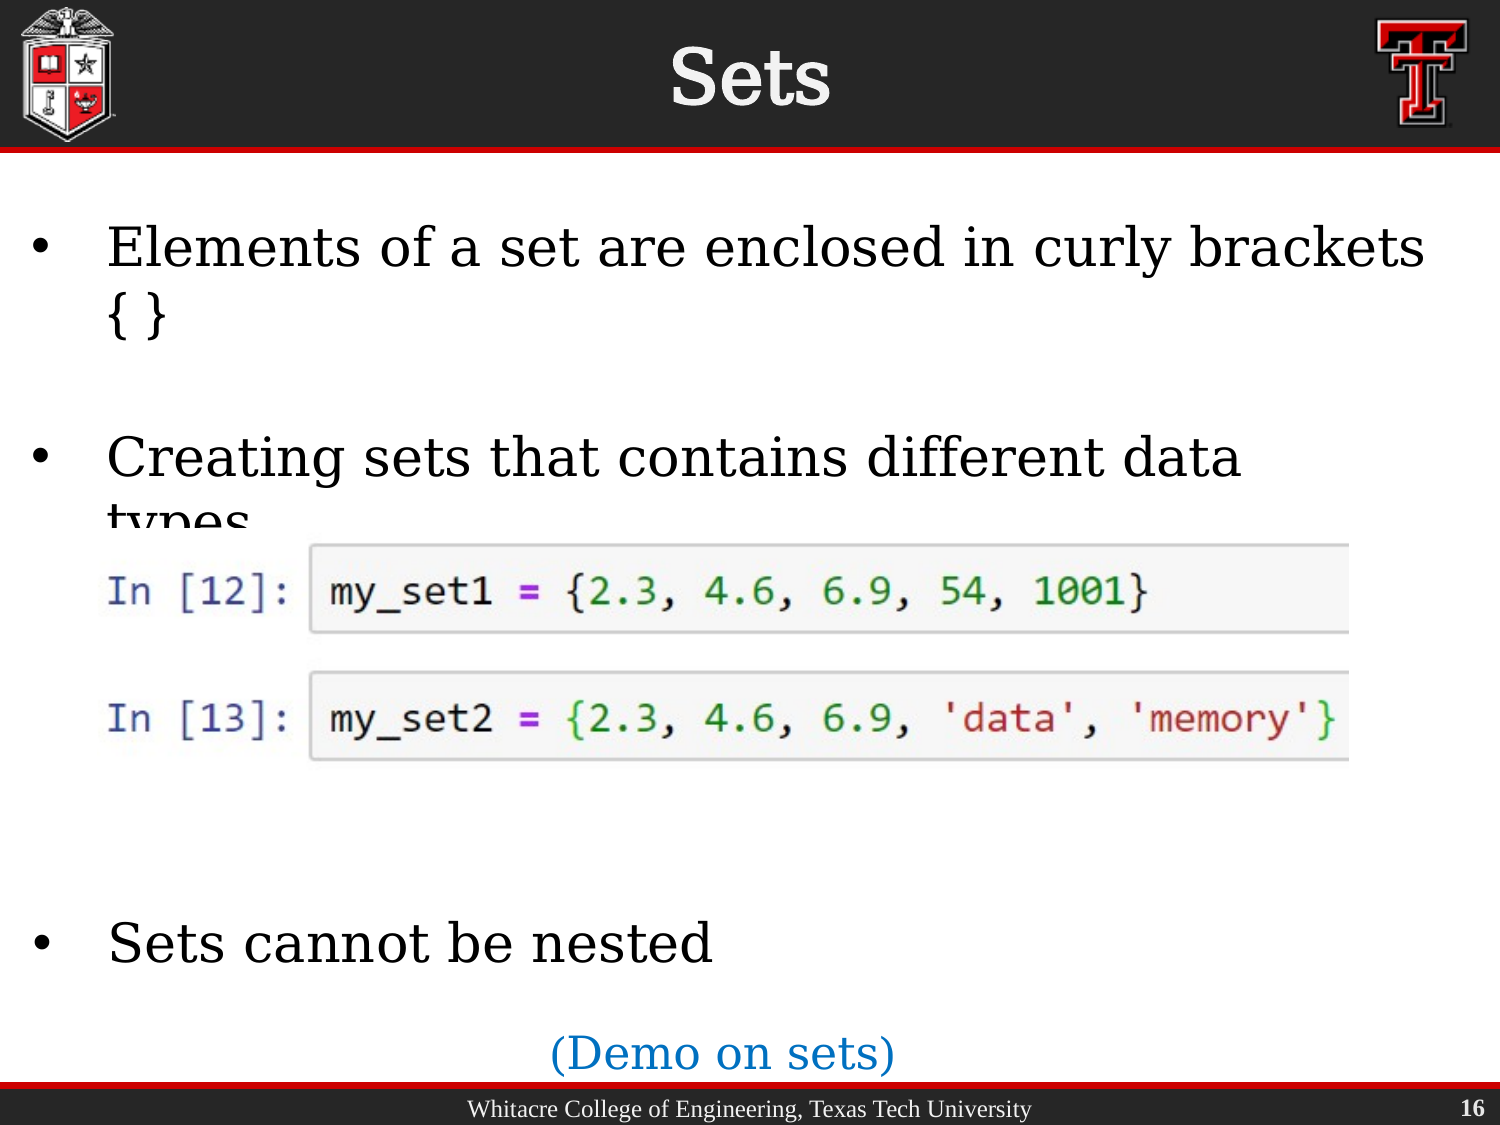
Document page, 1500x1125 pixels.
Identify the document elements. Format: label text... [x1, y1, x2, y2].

text_box Creating sets that contains different data types [16, 414, 1400, 560]
title Sets [151, 6, 1349, 141]
picture [21, 7, 116, 142]
slide_number 16 [1392, 1086, 1500, 1125]
text_box Sets cannot be nested [17, 901, 1402, 982]
picture [1373, 14, 1472, 128]
text_box Elements of a set are enclosed in curly brackets { } [16, 204, 1447, 350]
picture [97, 528, 1349, 773]
text_box (Demo on sets) [532, 1016, 914, 1086]
